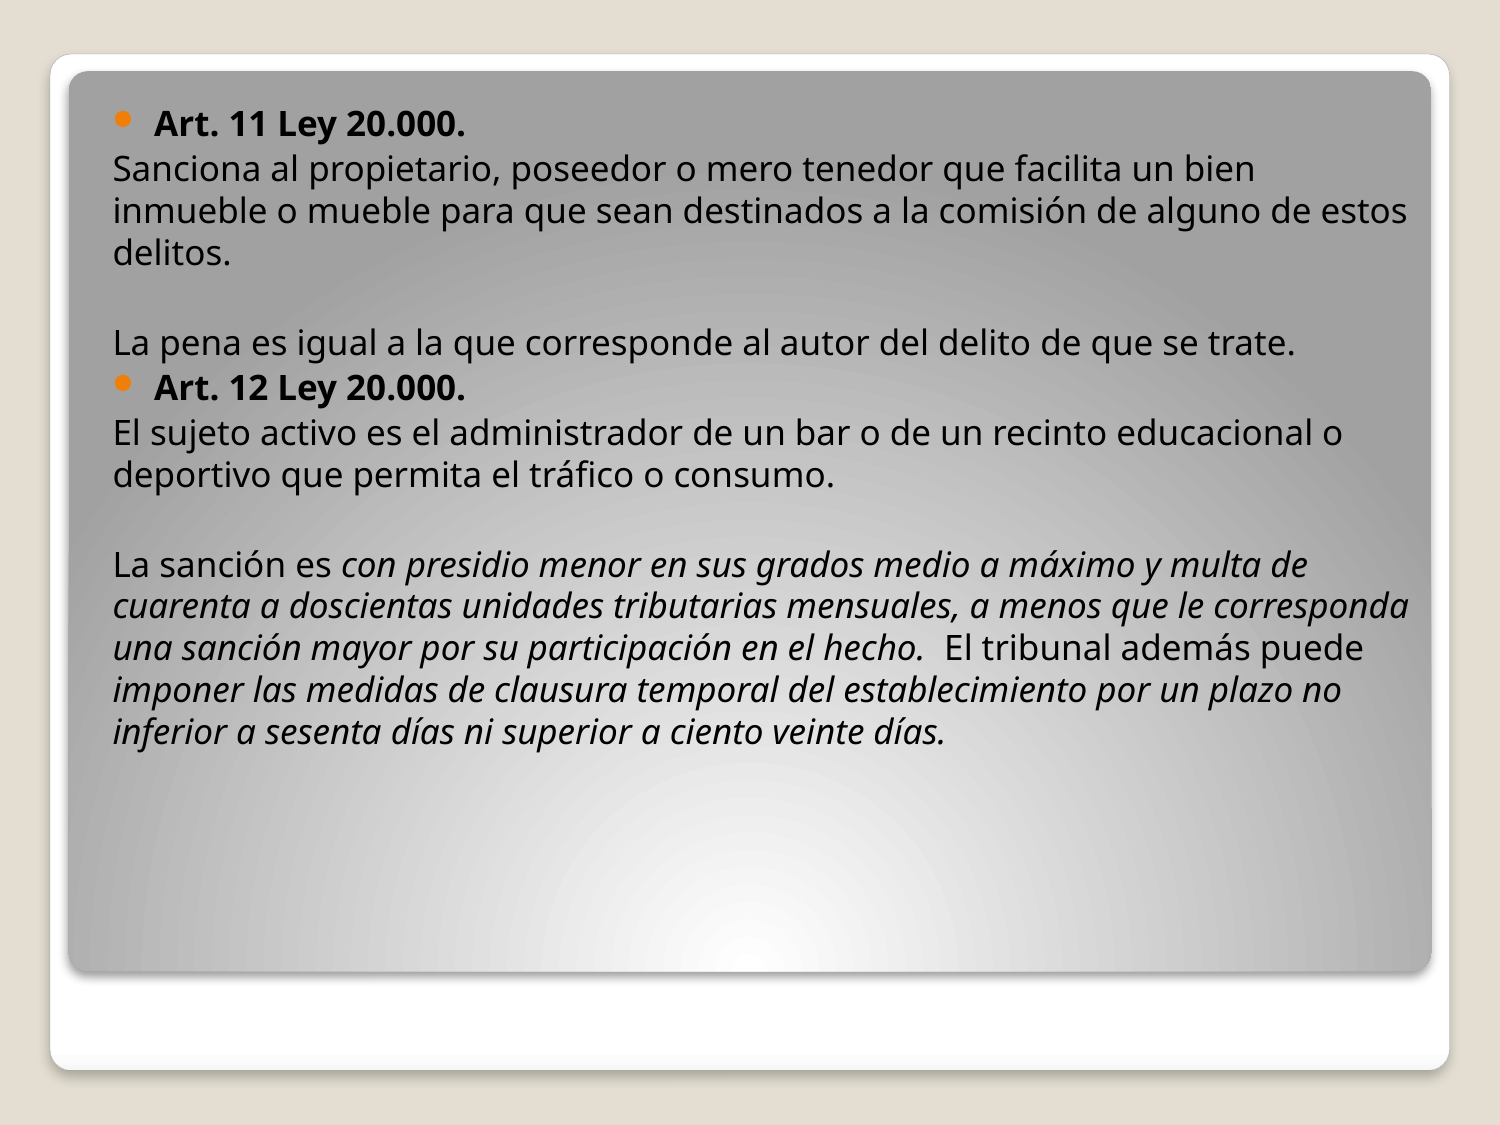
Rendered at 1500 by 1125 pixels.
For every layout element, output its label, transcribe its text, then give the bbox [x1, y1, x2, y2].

list Art. 11 Ley 20.000. Sanciona al propietario, poseedor o mero tenedor que facilita un bien inmueble o mueble para que sean destinados a la comisión de alguno de estos delitos. La pena es igual a la que corresponde al autor del delito de que se trate. Art. 12 Ley 20.000. El sujeto activo es el administrador de un bar o de un recinto educacional o deportivo que permita el tráfico o consumo. La sanción es con presidio menor en sus grados medio a máximo y multa de cuarenta a doscientas unidades tributarias mensuales, a menos que le corresponda una sanción mayor por su participación en el hecho. El tribunal además puede imponer las medidas de clausura temporal del establecimiento por un plazo no inferior a sesenta días ni superior a ciento veinte días. [82, 86, 1425, 774]
